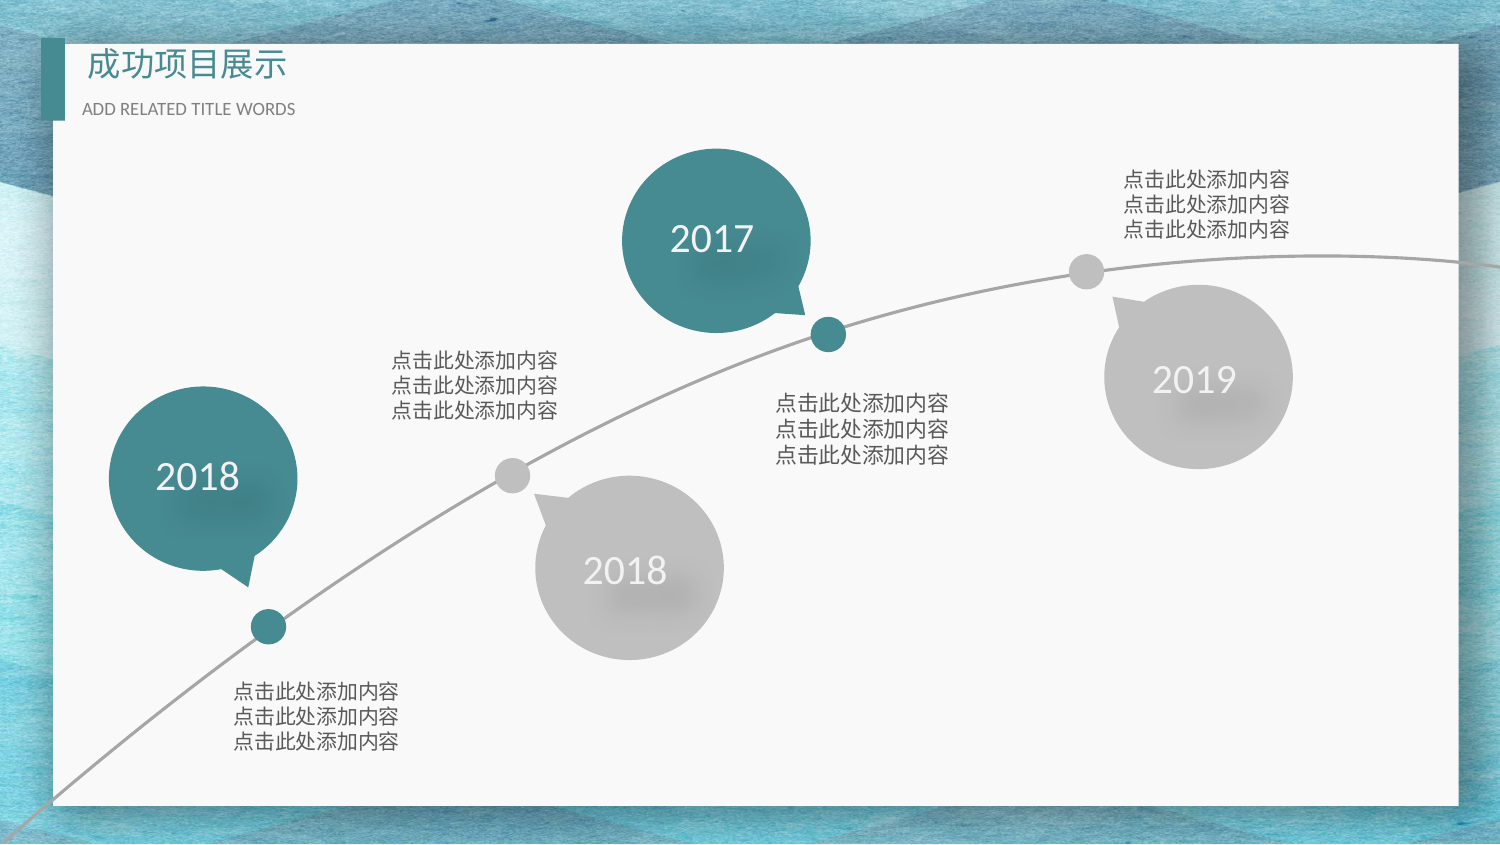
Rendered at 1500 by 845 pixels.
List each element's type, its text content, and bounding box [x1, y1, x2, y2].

text_box [528, 275, 1100, 567]
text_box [1104, 284, 1294, 470]
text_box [535, 475, 725, 661]
text_box [213, 483, 529, 681]
text_box 成功项目展示 [76, 38, 378, 90]
text_box 点击此处添加内容 点击此处添加内容 点击此处添加内容 [1092, 159, 1322, 249]
text_box [1102, 255, 1500, 348]
text_box [1066, 251, 1107, 292]
text_box 点击此处添加内容 点击此处添加内容 点击此处添加内容 [747, 382, 977, 476]
picture [9, 270, 1500, 844]
text_box ADD RELATED TITLE WORDS [70, 91, 406, 125]
text_box 点击此处添加内容 点击此处添加内容 点击此处添加内容 [202, 670, 432, 761]
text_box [108, 386, 298, 572]
text_box [0, 678, 222, 844]
picture [0, 0, 1500, 843]
text_box [492, 455, 533, 496]
text_box 点击此处添加内容 点击此处添加内容 点击此处添加内容 [360, 340, 590, 431]
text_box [621, 148, 811, 334]
text_box [809, 314, 849, 355]
text_box [248, 606, 289, 647]
